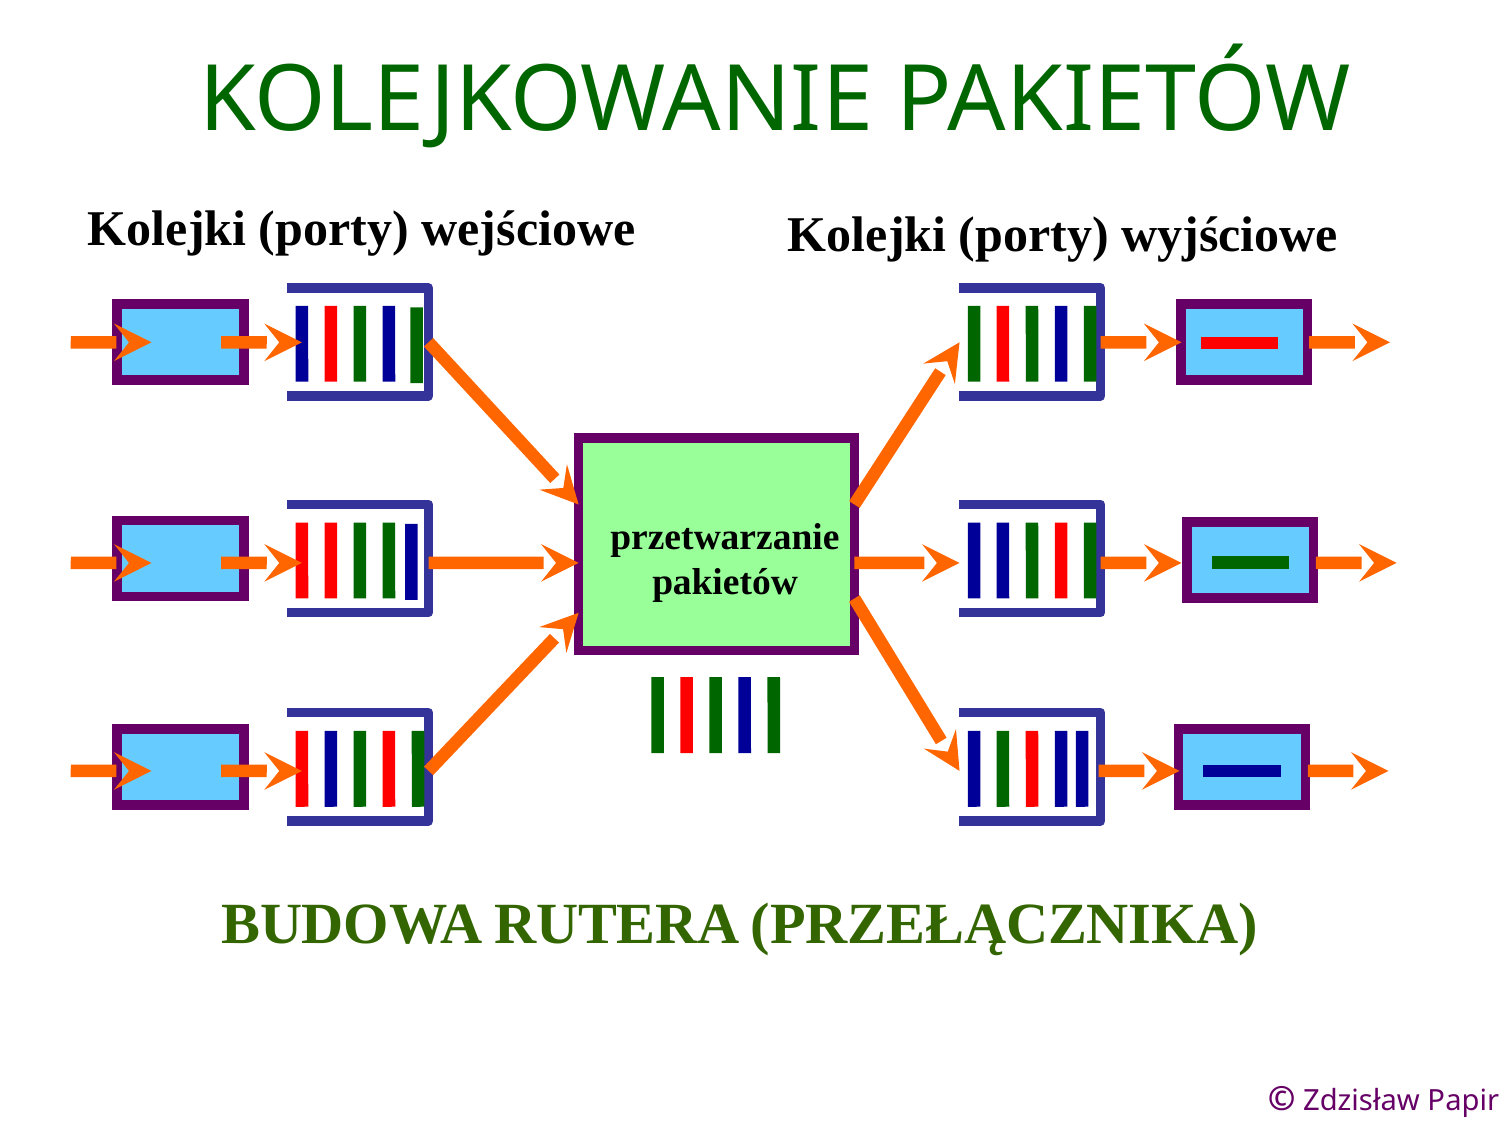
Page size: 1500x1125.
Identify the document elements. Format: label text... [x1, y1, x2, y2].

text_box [70, 187, 1397, 822]
text_box BUDOWA RUTERA (PRZEŁĄCZNIKA) [206, 877, 1274, 963]
text_box © Zdzisław Papir [1253, 1069, 1500, 1125]
text_box KOLEJKOWANIE PAKIETÓW [184, 0, 1488, 188]
